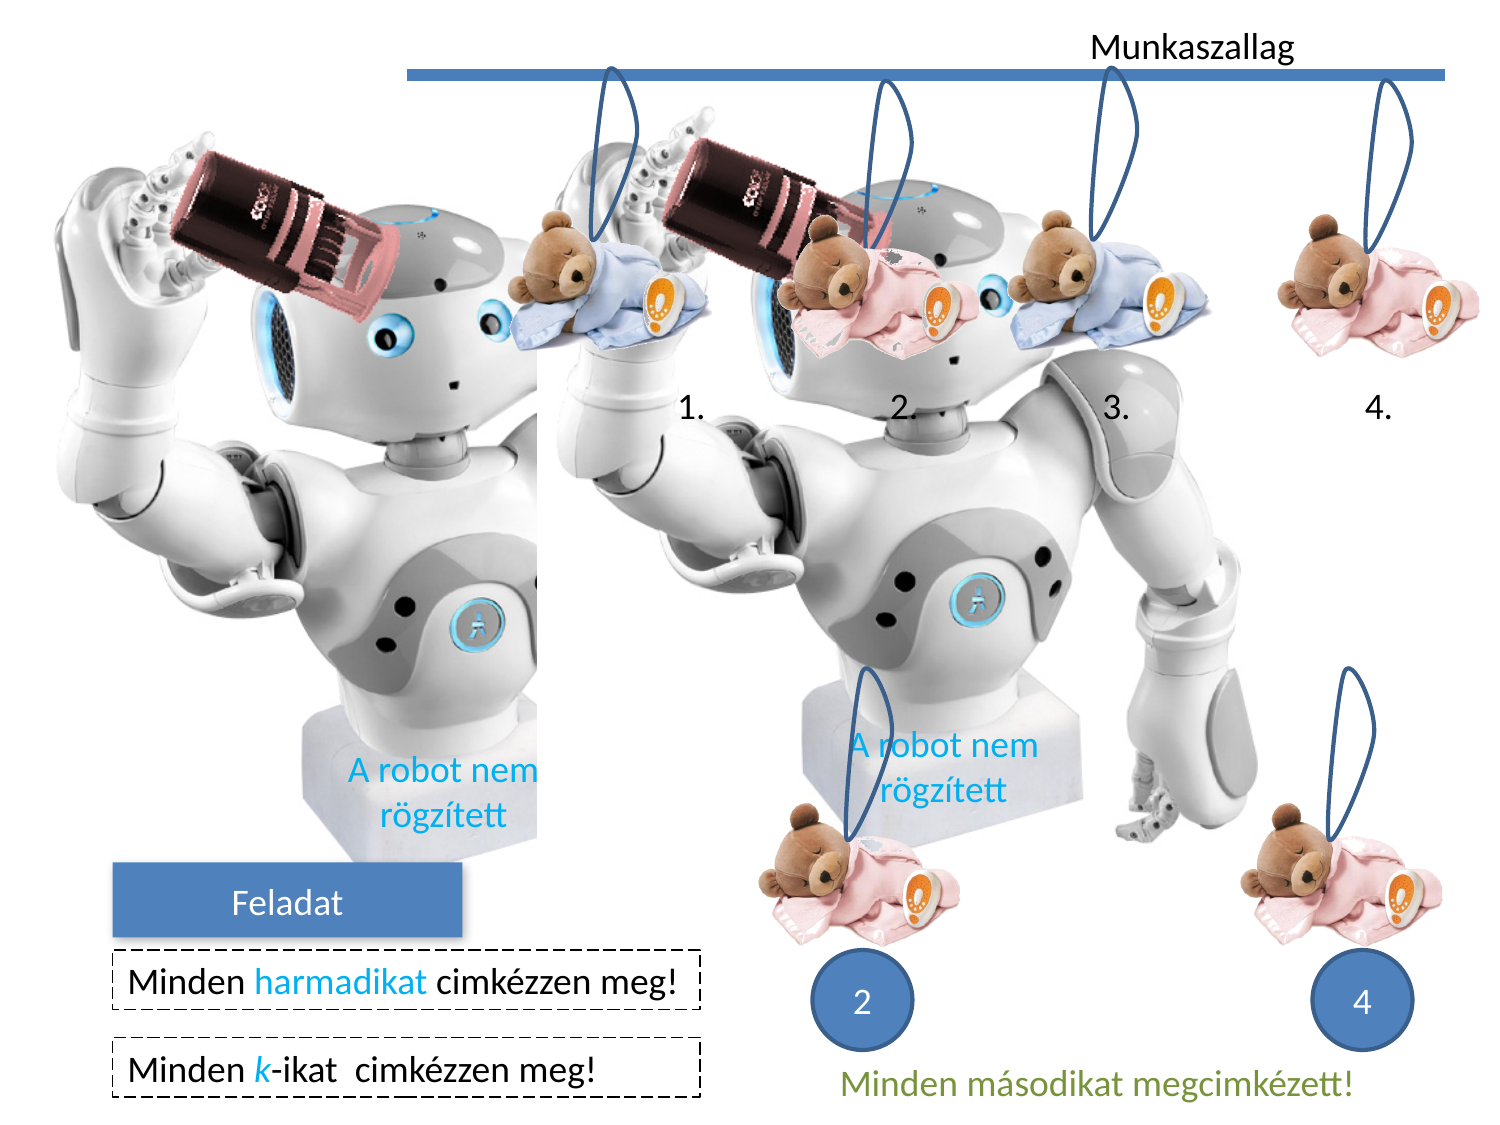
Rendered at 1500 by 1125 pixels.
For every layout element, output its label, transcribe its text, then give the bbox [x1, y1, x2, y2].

text_box 2 [810, 959, 915, 1051]
text_box Minden k-ikat cimkézzen meg! [112, 1037, 700, 1098]
text_box 4 [1310, 959, 1415, 1051]
picture [36, 87, 1276, 901]
text_box Feladat [110, 910, 465, 939]
text_box Minden másodikat megcimkézett! [825, 1051, 1375, 1112]
text_box Munkaszallag [1074, 14, 1400, 74]
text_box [981, 87, 1225, 361]
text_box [1269, 99, 1488, 363]
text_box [749, 687, 969, 951]
text_box 4. [1349, 374, 1438, 435]
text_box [1231, 687, 1451, 951]
text_box Minden harmadikat cimkézzen meg! [112, 949, 700, 1010]
text_box [604, 66, 622, 74]
